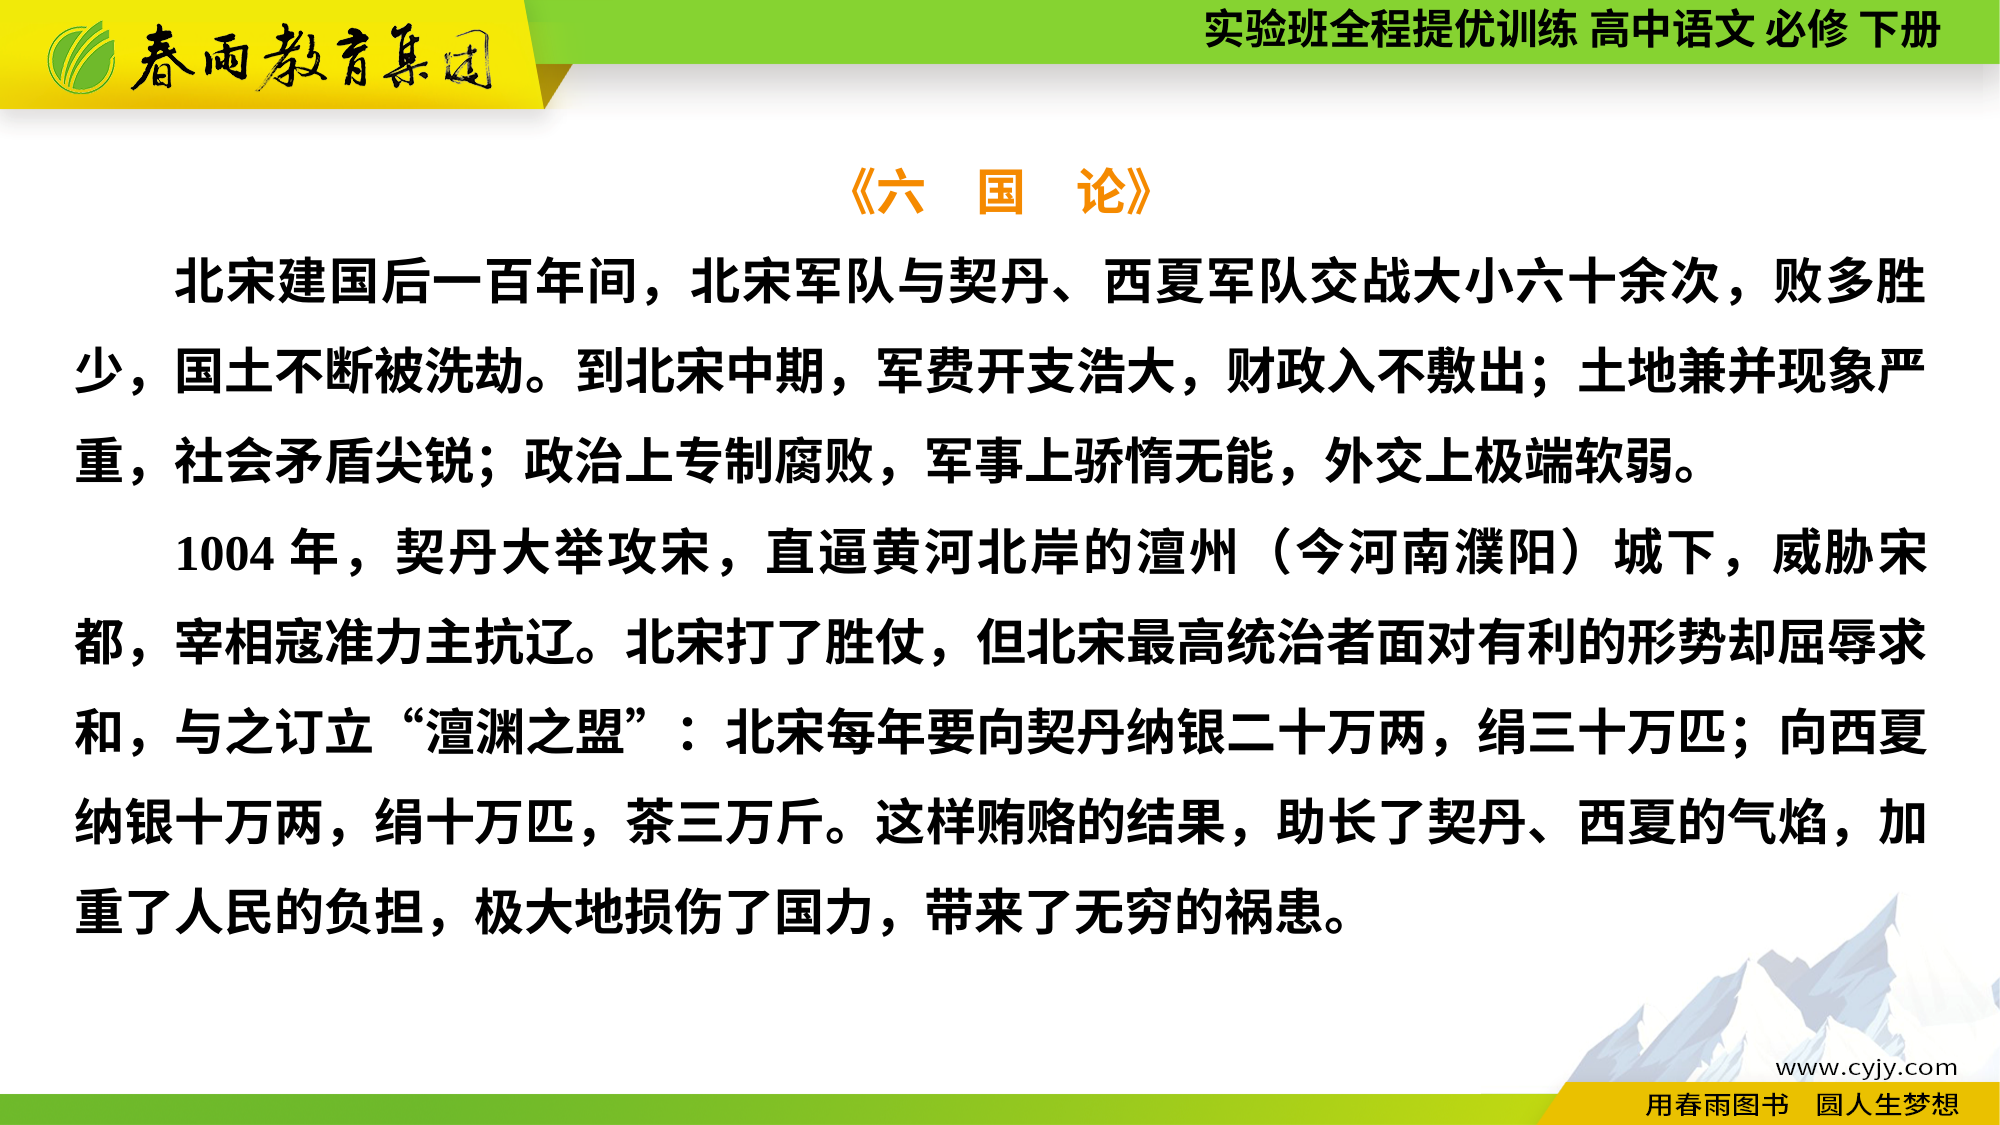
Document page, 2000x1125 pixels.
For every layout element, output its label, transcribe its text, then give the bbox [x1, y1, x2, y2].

picture [0, 0, 2000, 1125]
list 《六 国 论》 北宋建国后一百年间，北宋军队与契丹、西夏军队交战大小六十余次，败多胜少，国土不断被洗劫。到北宋中期，军费开支浩大，财政入不敷出；土地兼并现象严重，社会矛盾尖锐；政治上专制腐败，军事上骄惰无能，外交上极端软弱。 1004年，契丹大举攻宋，直逼黄河北岸的澶州（今河南濮阳）城下，威胁宋都，宰相寇准力主抗辽。北宋打了胜仗，但北宋最高统治者面对有利的形势却屈辱求和，与之订立“澶渊之盟”：北宋每年要向契丹纳银二十万两，绢三十万匹；向西夏纳银十万两，绢十万匹，茶三万斤。这样贿赂的结果，助长了契丹、西夏的气焰，加重了人民的负担，极大地损伤了国力，带来了无穷的祸患。 [59, 122, 1944, 944]
